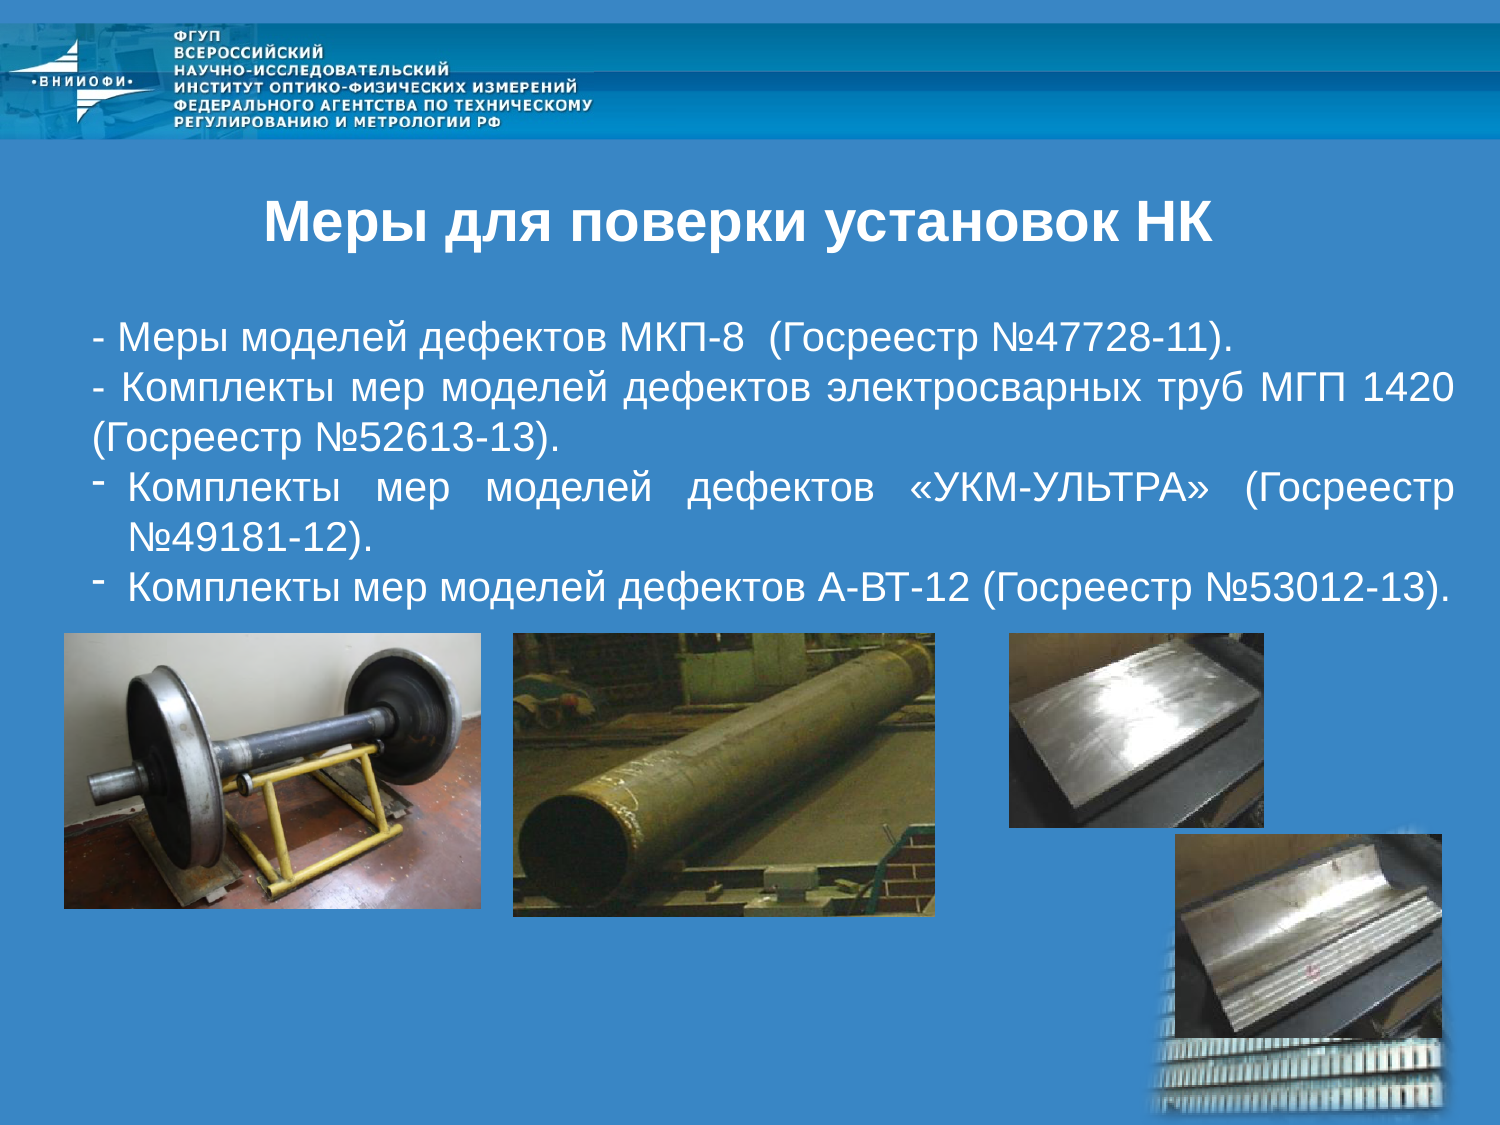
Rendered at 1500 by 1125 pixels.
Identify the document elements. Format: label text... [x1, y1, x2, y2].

picture [374, 100, 416, 111]
picture [265, 44, 322, 58]
picture [321, 100, 349, 110]
picture [556, 100, 580, 111]
picture [64, 633, 482, 909]
picture [0, 24, 1500, 139]
picture [1009, 633, 1264, 828]
picture [303, 100, 313, 111]
picture [478, 116, 500, 126]
picture [424, 100, 447, 110]
text_box Меры для поверки установок НК [46, 175, 1430, 261]
text_box - Меры моделей дефектов МКП-8 (Госреестр №47728-11). - Комплекты мер моделей дефектов электросварных труб МГП 1420 (Госреестр №52613-13). Комплекты мер моделей дефектов «УКМ-УЛЬТРА» (Госреестр №49181-12). Комплекты мер моделей дефектов А-ВТ-12 (Госреестр №53012-13). [76, 302, 1471, 618]
picture [412, 116, 469, 127]
picture [354, 117, 365, 126]
picture [583, 100, 592, 110]
picture [513, 633, 936, 918]
picture [454, 100, 473, 110]
picture [368, 116, 410, 126]
picture [524, 100, 531, 110]
picture [336, 117, 345, 126]
picture [500, 100, 521, 110]
picture [475, 100, 496, 111]
picture [1147, 830, 1459, 1115]
picture [352, 99, 373, 110]
picture [269, 100, 300, 111]
picture [533, 100, 554, 111]
